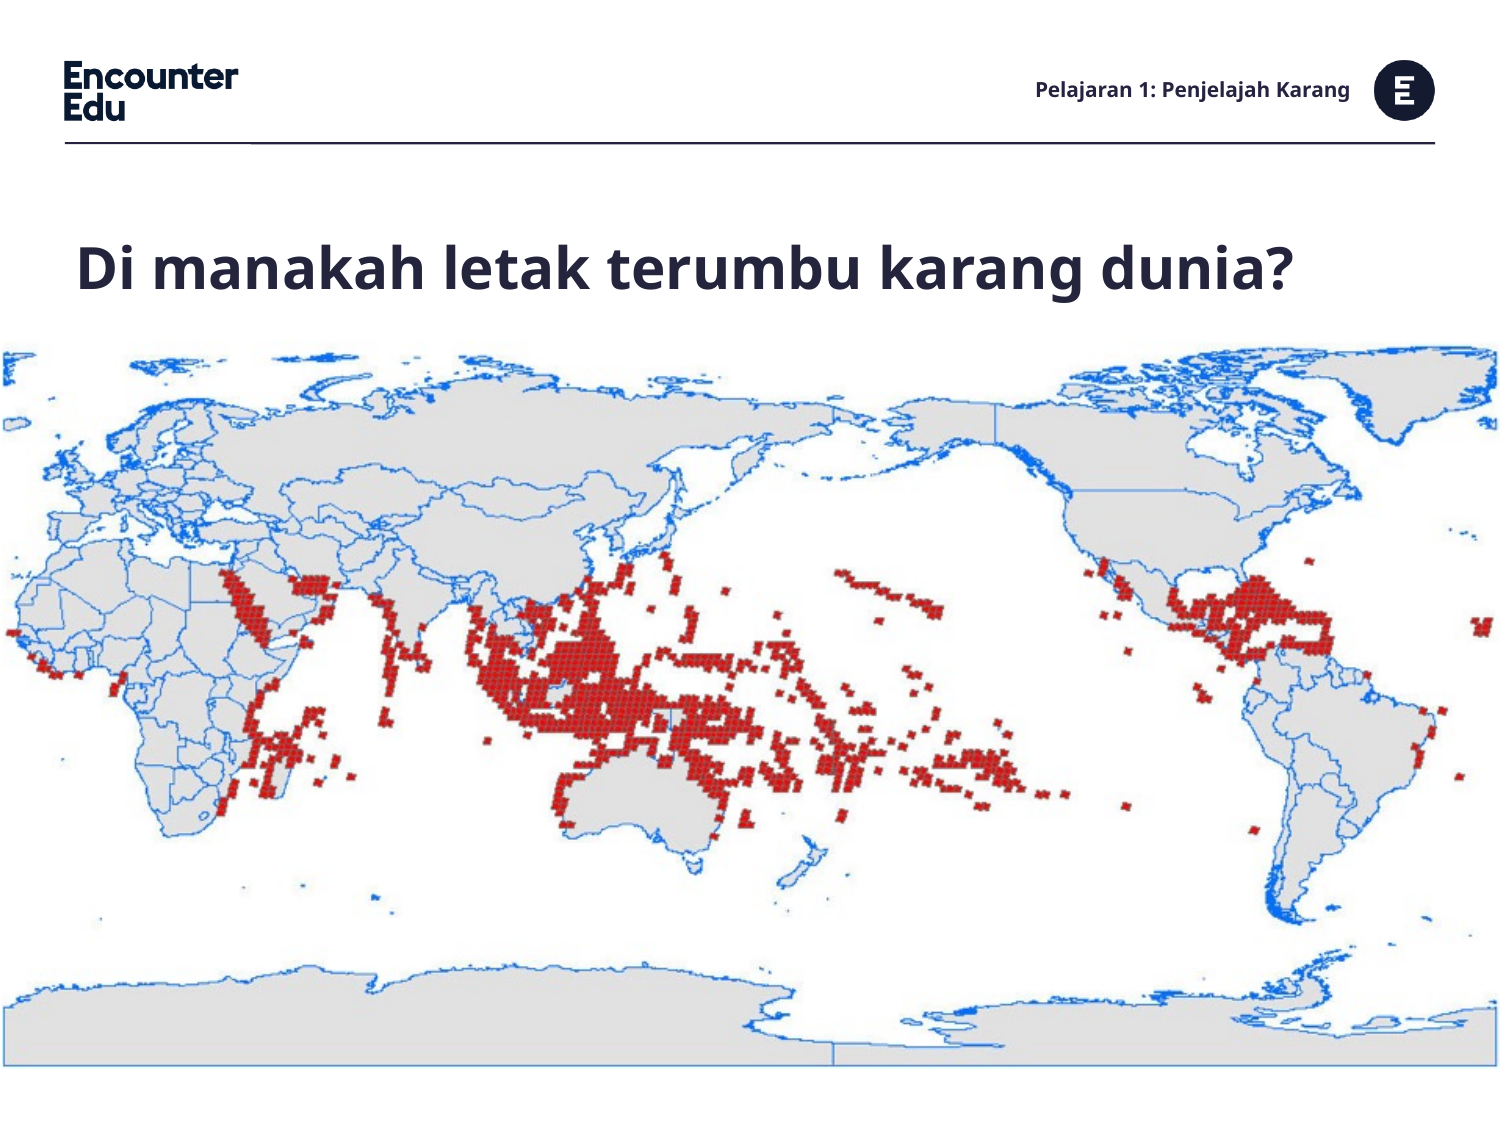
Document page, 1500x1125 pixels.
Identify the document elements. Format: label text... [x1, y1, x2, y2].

picture [2, 292, 1500, 1120]
picture [60, 59, 243, 122]
picture [1372, 58, 1436, 122]
text_box Di manakah letak terumbu karang dunia? [67, 228, 1353, 292]
title Pelajaran 1: Penjelajah Karang [749, 67, 1359, 114]
